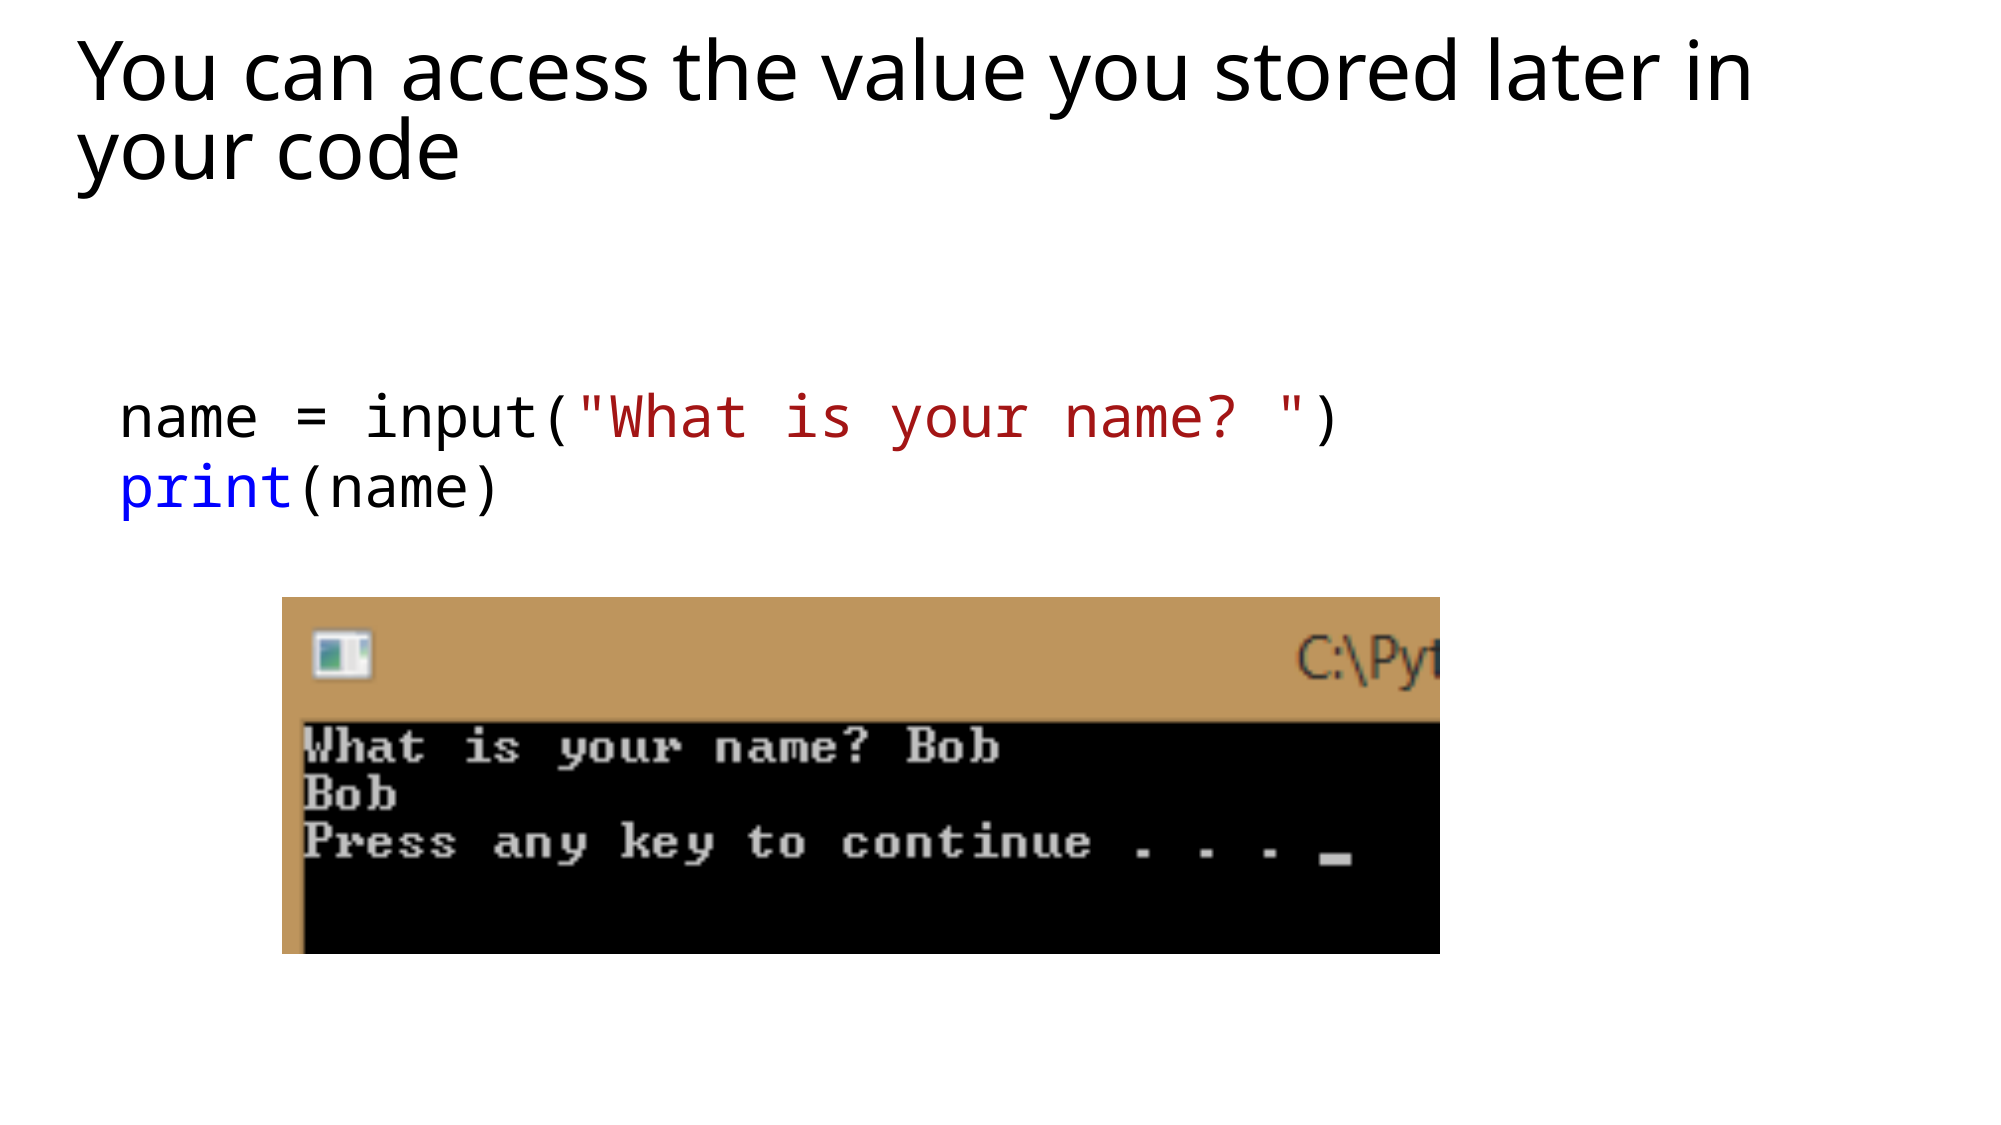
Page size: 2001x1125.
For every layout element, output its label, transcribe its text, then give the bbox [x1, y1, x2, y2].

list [282, 596, 1441, 954]
title You can access the value you stored later in your code [62, 29, 1953, 205]
text_box name = input("What is your name? ") print(name) [104, 372, 1430, 527]
